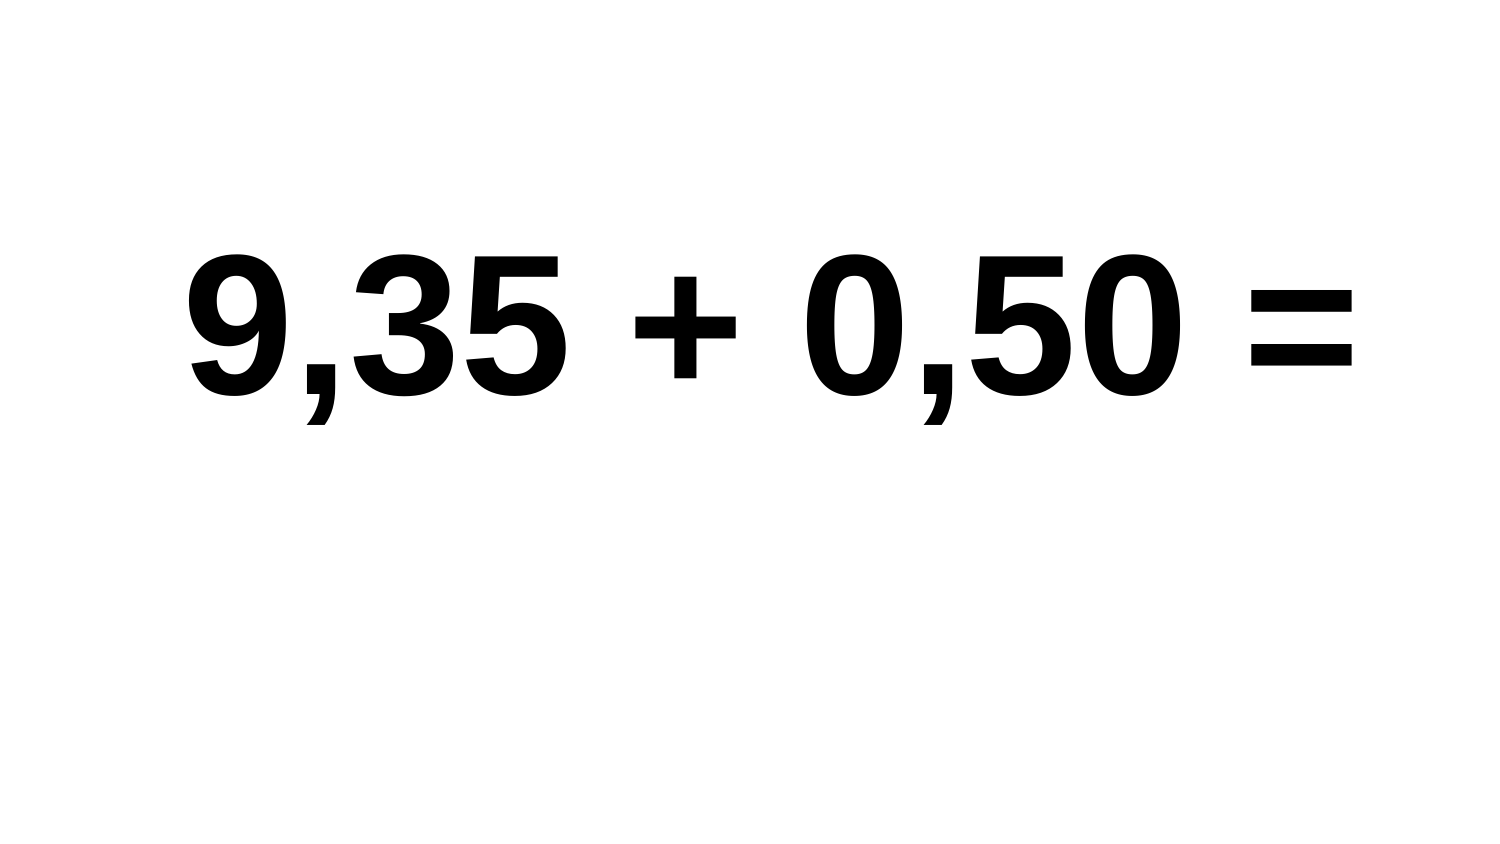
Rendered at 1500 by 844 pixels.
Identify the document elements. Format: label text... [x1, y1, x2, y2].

text_box 9,35 + 0,50 = [112, 259, 1388, 450]
